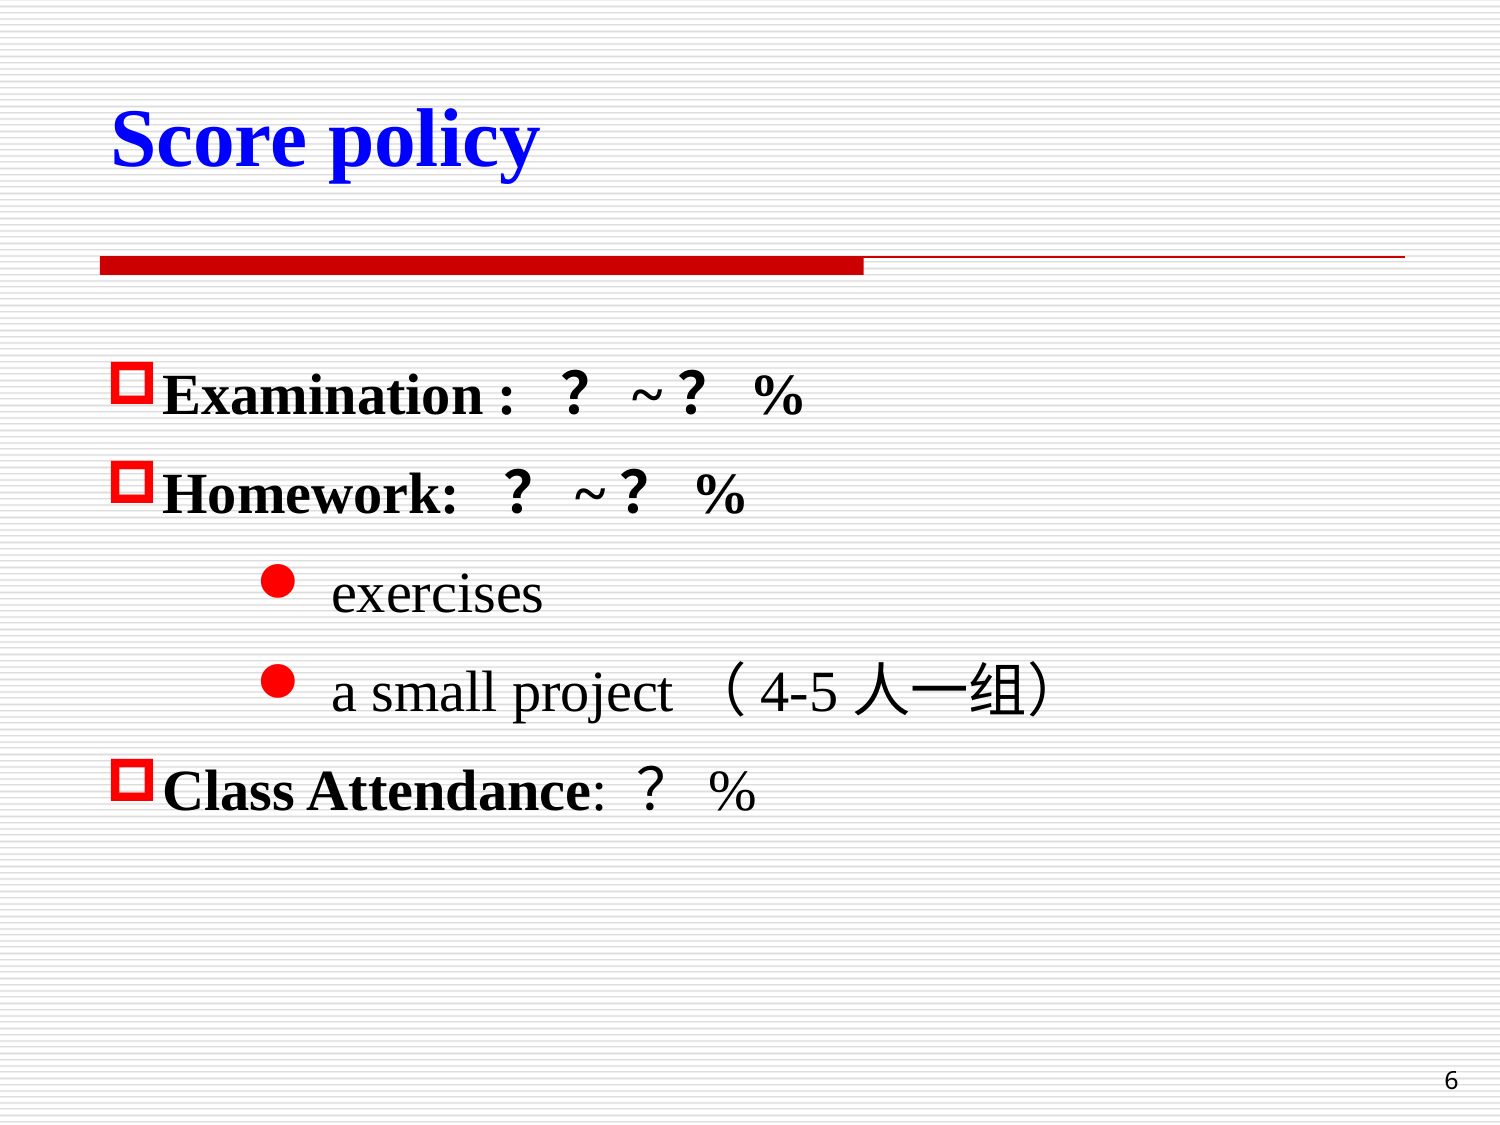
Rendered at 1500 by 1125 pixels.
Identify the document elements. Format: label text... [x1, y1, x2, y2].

slide_number 6 [1399, 1056, 1474, 1106]
picture [0, 0, 1500, 1125]
text_box Examination : ？~？% Homework: ？~？% exercises a small project（4-5人一组） Class Attendance: ？% [91, 348, 1489, 830]
text_box Score policy [95, 75, 557, 190]
